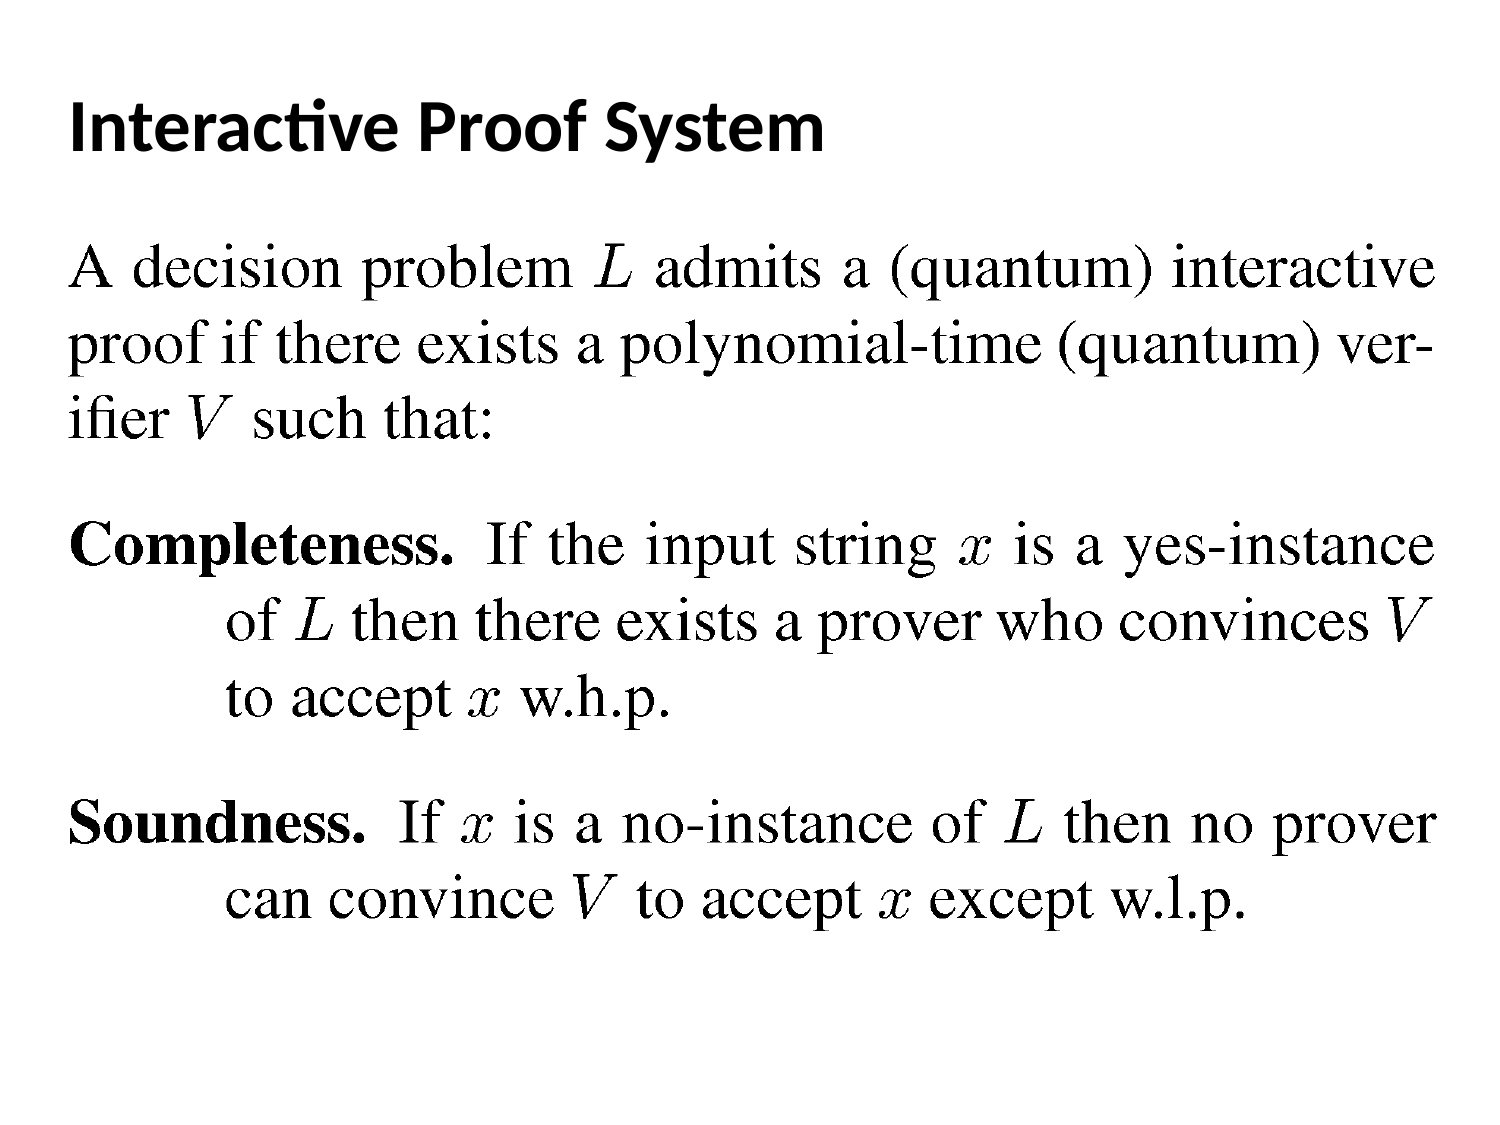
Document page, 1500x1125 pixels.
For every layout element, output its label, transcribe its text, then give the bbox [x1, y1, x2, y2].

text_box Interactive Proof System [54, 68, 843, 174]
picture [62, 237, 1443, 934]
